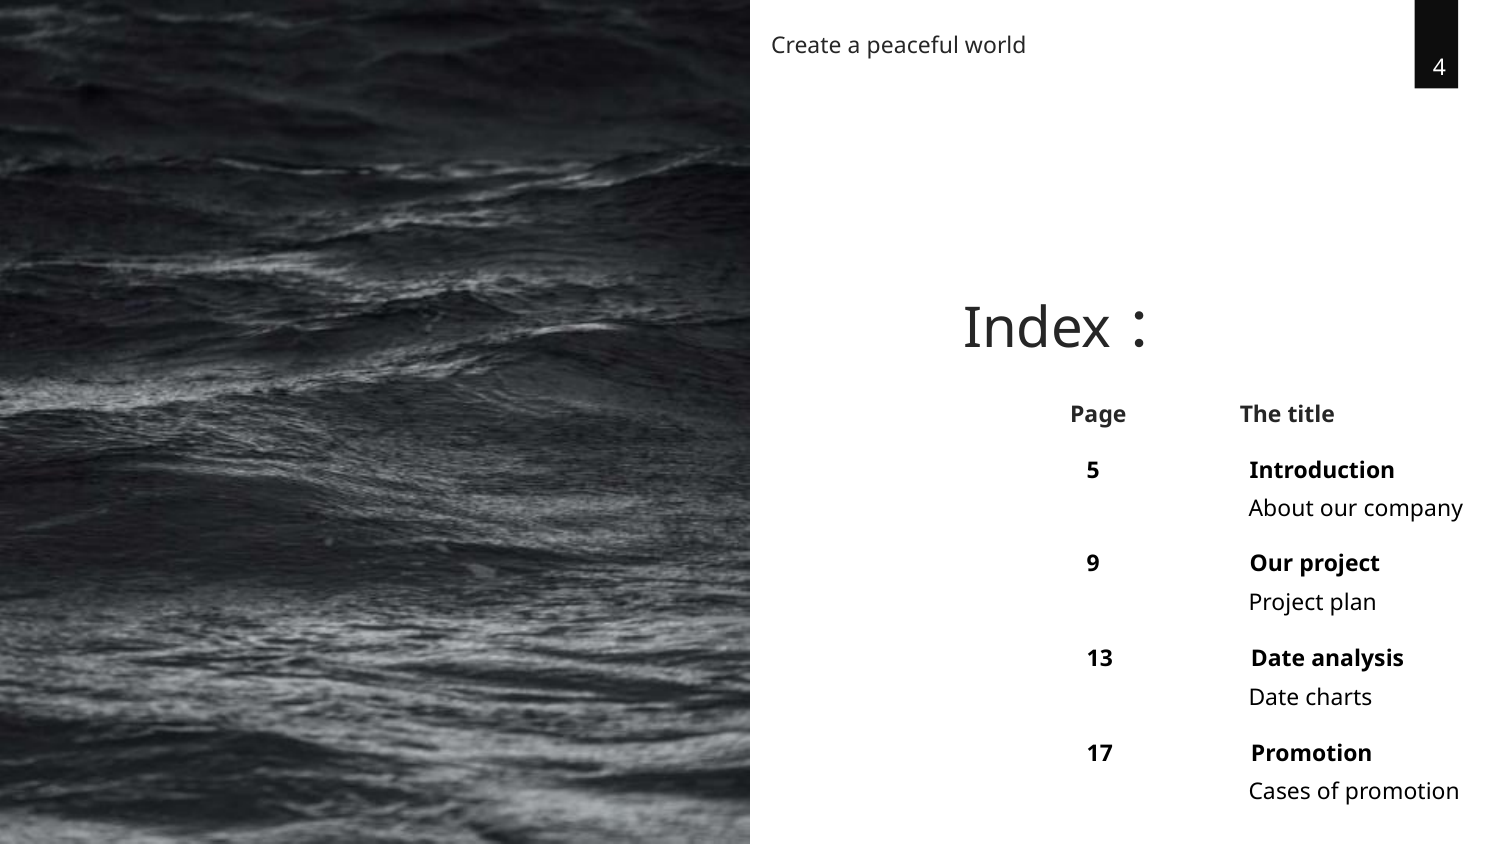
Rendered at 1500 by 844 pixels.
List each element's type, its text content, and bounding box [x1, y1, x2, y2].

slide_number 4 [1398, 0, 1480, 283]
picture [0, 0, 750, 844]
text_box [948, 283, 1500, 813]
text_box Create a peaceful world [759, 25, 1133, 64]
